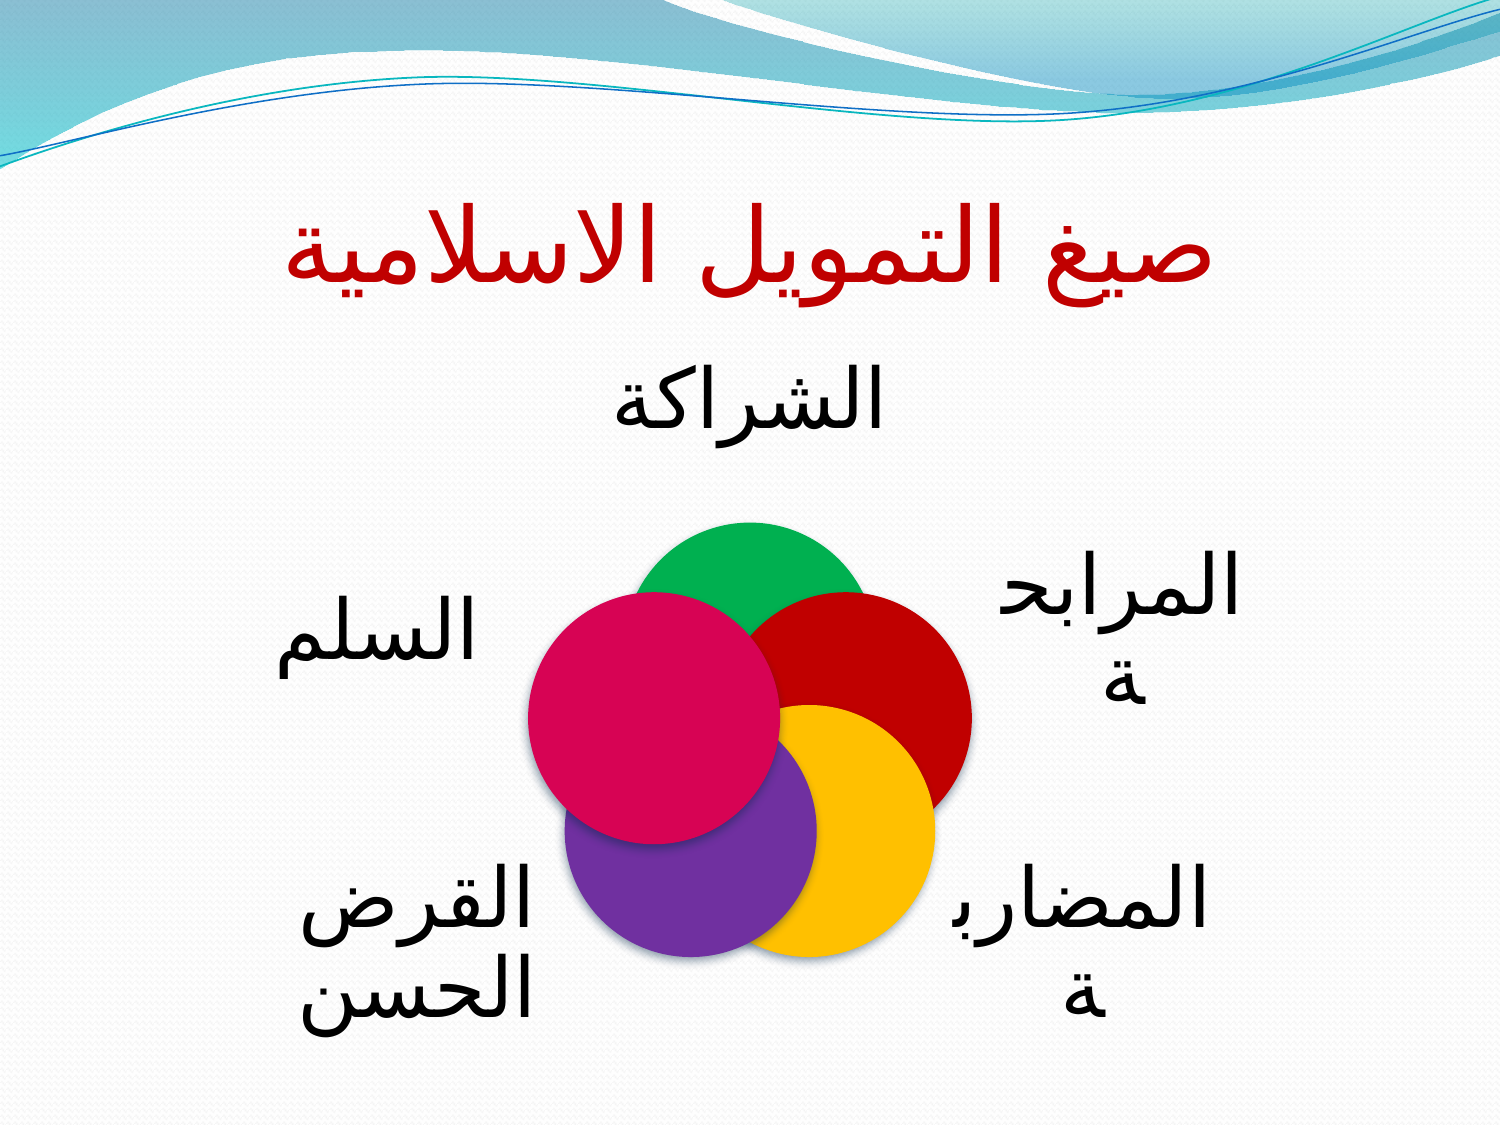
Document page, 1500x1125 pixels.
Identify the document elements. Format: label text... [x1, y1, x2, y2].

title صيغ التمويل الاسلامية [75, 115, 1425, 303]
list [74, 317, 1426, 1038]
